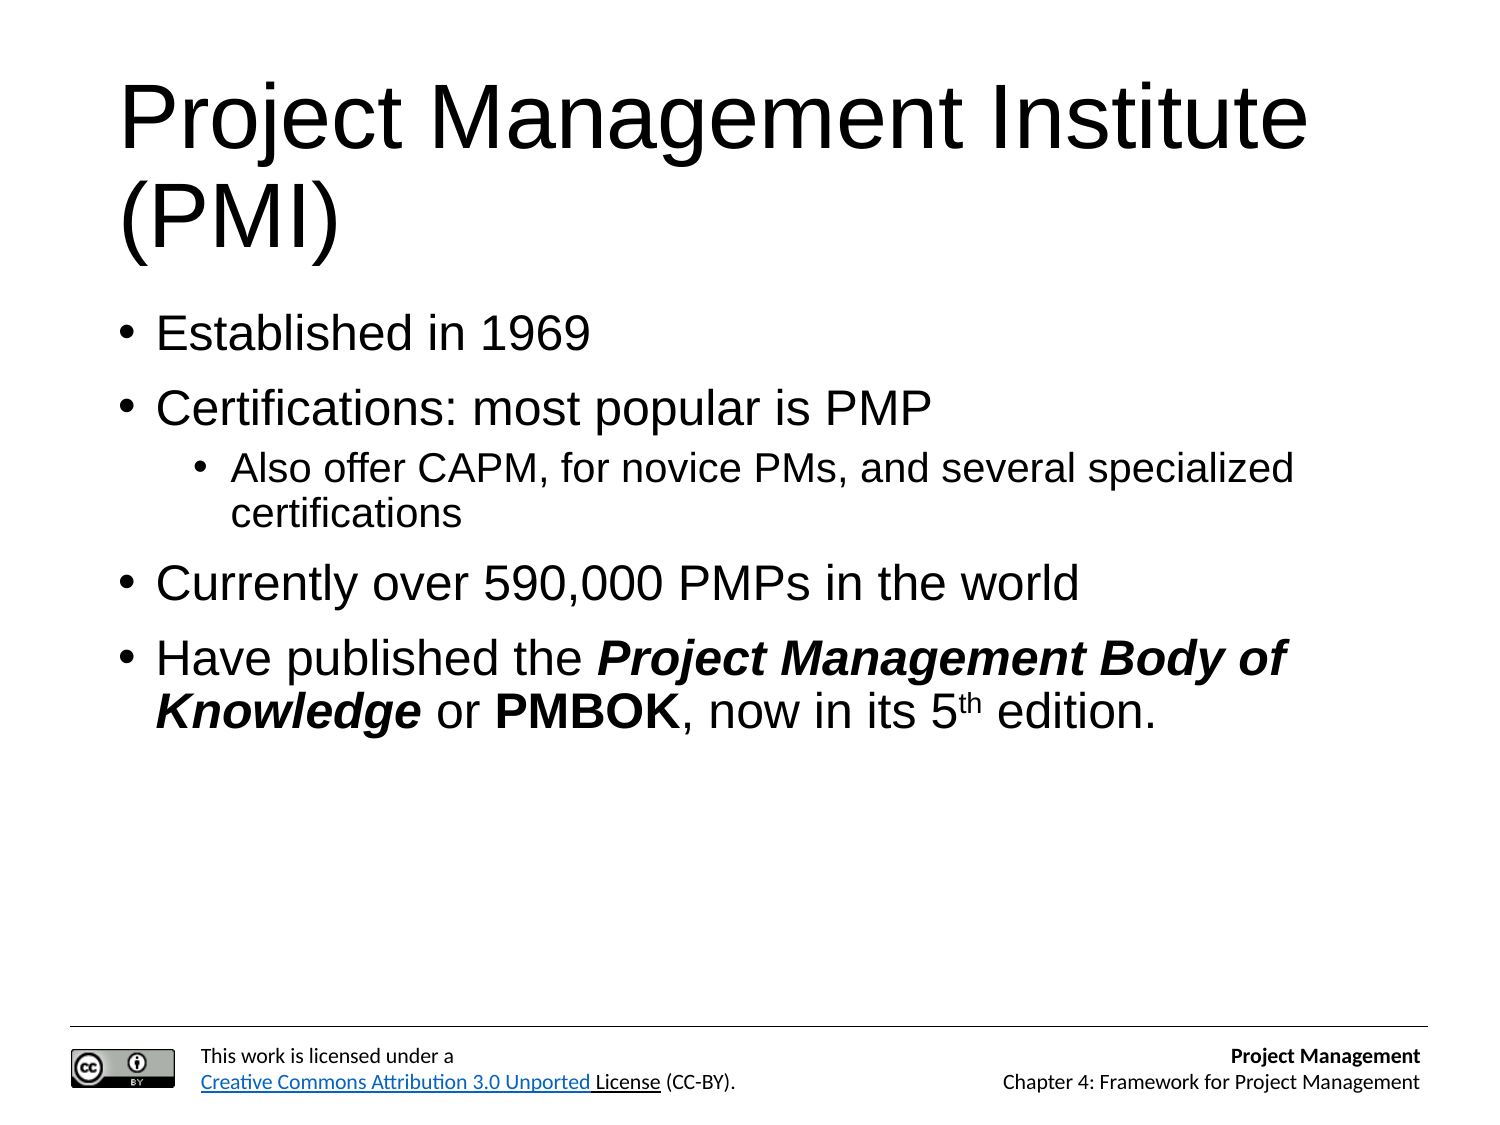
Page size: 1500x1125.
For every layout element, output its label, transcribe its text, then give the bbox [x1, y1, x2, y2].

title Project Management Institute (PMI) [103, 59, 1397, 278]
picture [71, 1049, 175, 1088]
list Established in 1969 Certifications: most popular is PMP Also offer CAPM, for novice PMs, and several specialized certifications Currently over 590,000 PMPs in the world Have published the Project Management Body of Knowledge or PMBOK, now in its 5th edition. [103, 299, 1397, 1014]
